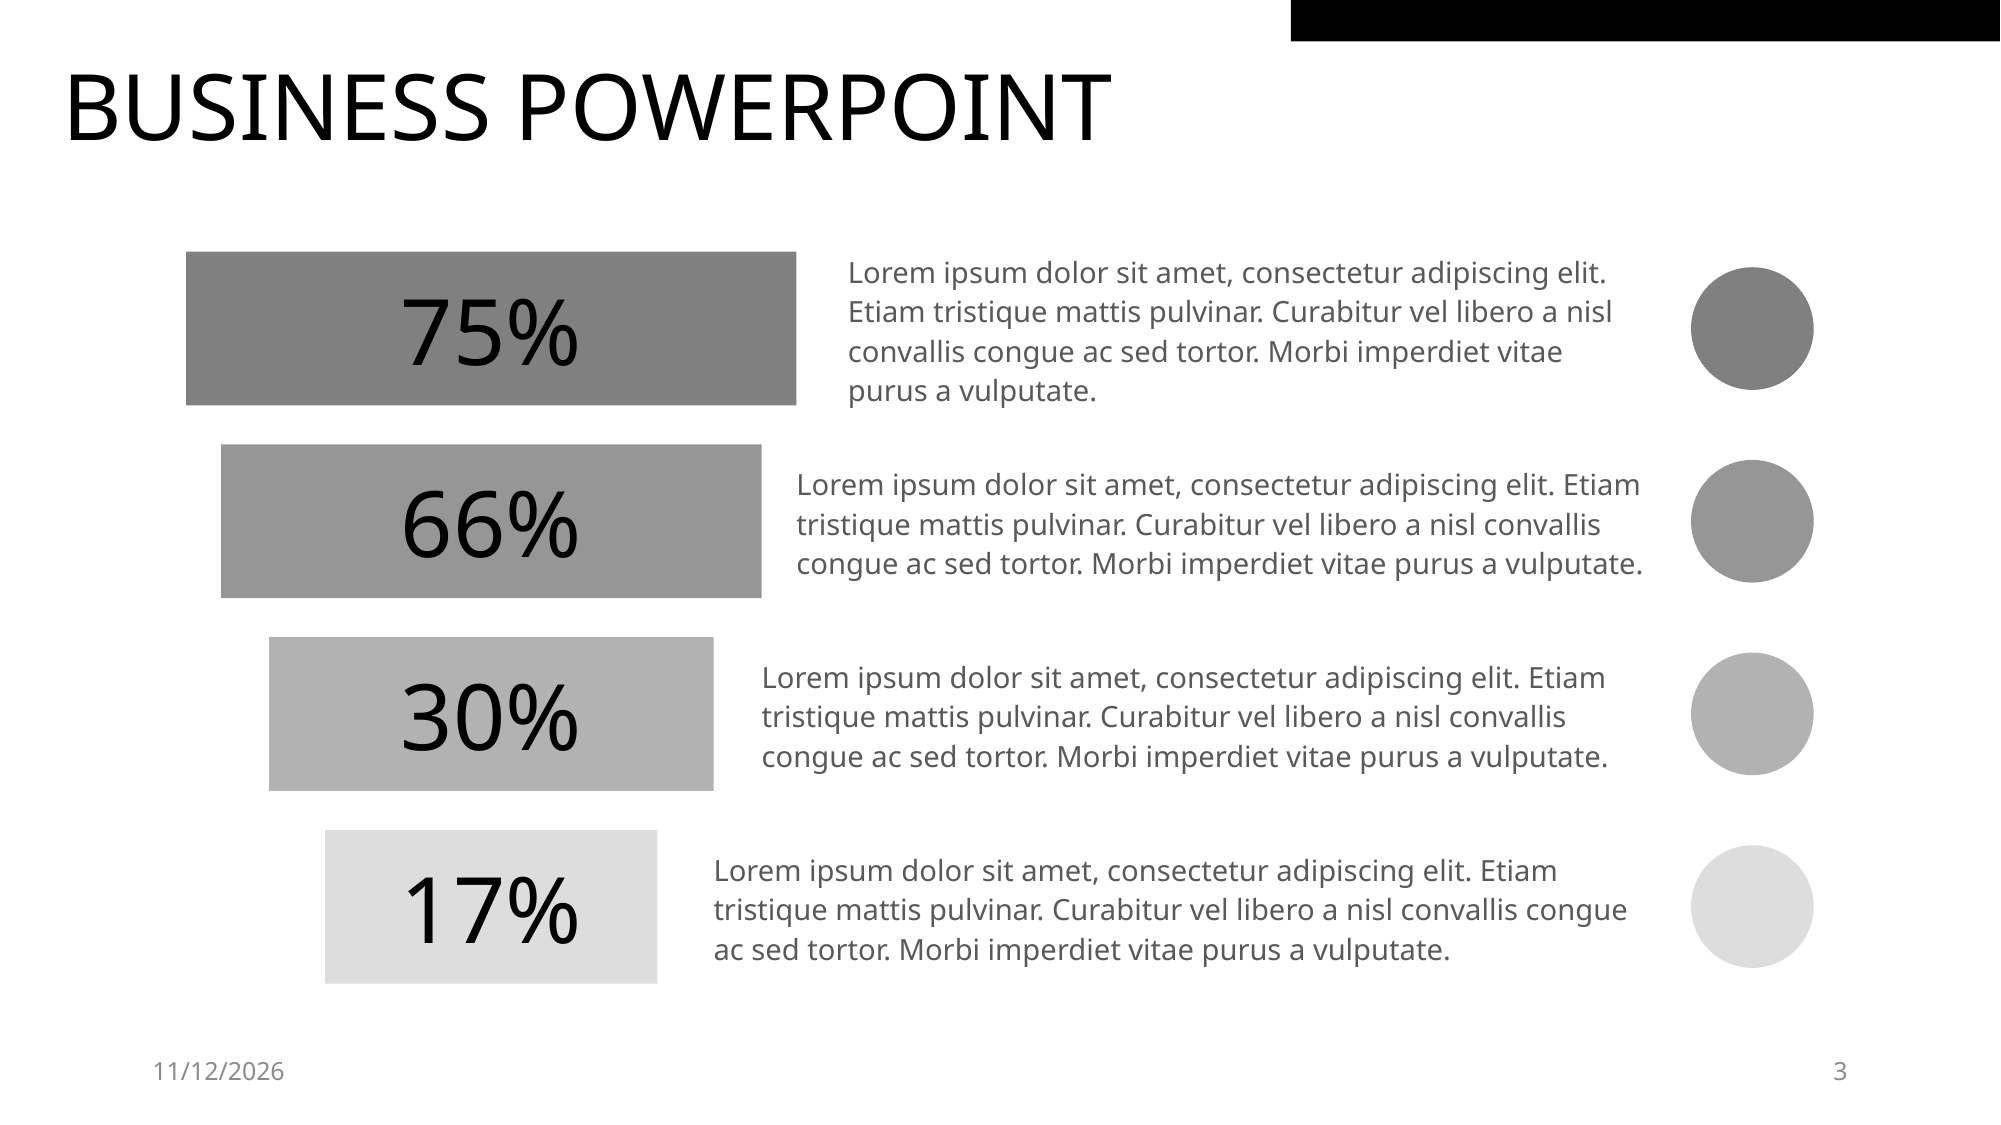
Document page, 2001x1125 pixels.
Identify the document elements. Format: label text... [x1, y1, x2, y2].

text_box Lorem ipsum dolor sit amet, consectetur adipiscing elit. Etiam tristique mattis pulvinar. Curabitur vel libero a nisl convallis congue ac sed tortor. Morbi imperdiet vitae purus a vulputate. [847, 249, 1650, 408]
text_box [1690, 458, 1815, 584]
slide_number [137, 1042, 588, 1103]
text_box 66% [220, 443, 763, 599]
text_box BUSINESS POWERPOINT [47, 41, 1953, 167]
text_box 75% [185, 251, 797, 406]
text_box [1690, 266, 1815, 391]
text_box [1290, 0, 2000, 42]
text_box Lorem ipsum dolor sit amet, consectetur adipiscing elit. Etiam tristique mattis pulvinar. Curabitur vel libero a nisl convallis congue ac sed tortor. Morbi imperdiet vitae purus a vulputate. [796, 461, 1650, 581]
text_box 30% [268, 636, 715, 792]
slide_number 3 [1412, 1042, 1863, 1103]
text_box Lorem ipsum dolor sit amet, consectetur adipiscing elit. Etiam tristique mattis pulvinar. Curabitur vel libero a nisl convallis congue ac sed tortor. Morbi imperdiet vitae purus a vulputate. [713, 847, 1650, 966]
text_box 17% [324, 829, 658, 985]
text_box [1690, 651, 1815, 777]
text_box [1690, 844, 1815, 969]
text_box Lorem ipsum dolor sit amet, consectetur adipiscing elit. Etiam tristique mattis pulvinar. Curabitur vel libero a nisl convallis congue ac sed tortor. Morbi imperdiet vitae purus a vulputate. [761, 654, 1650, 774]
